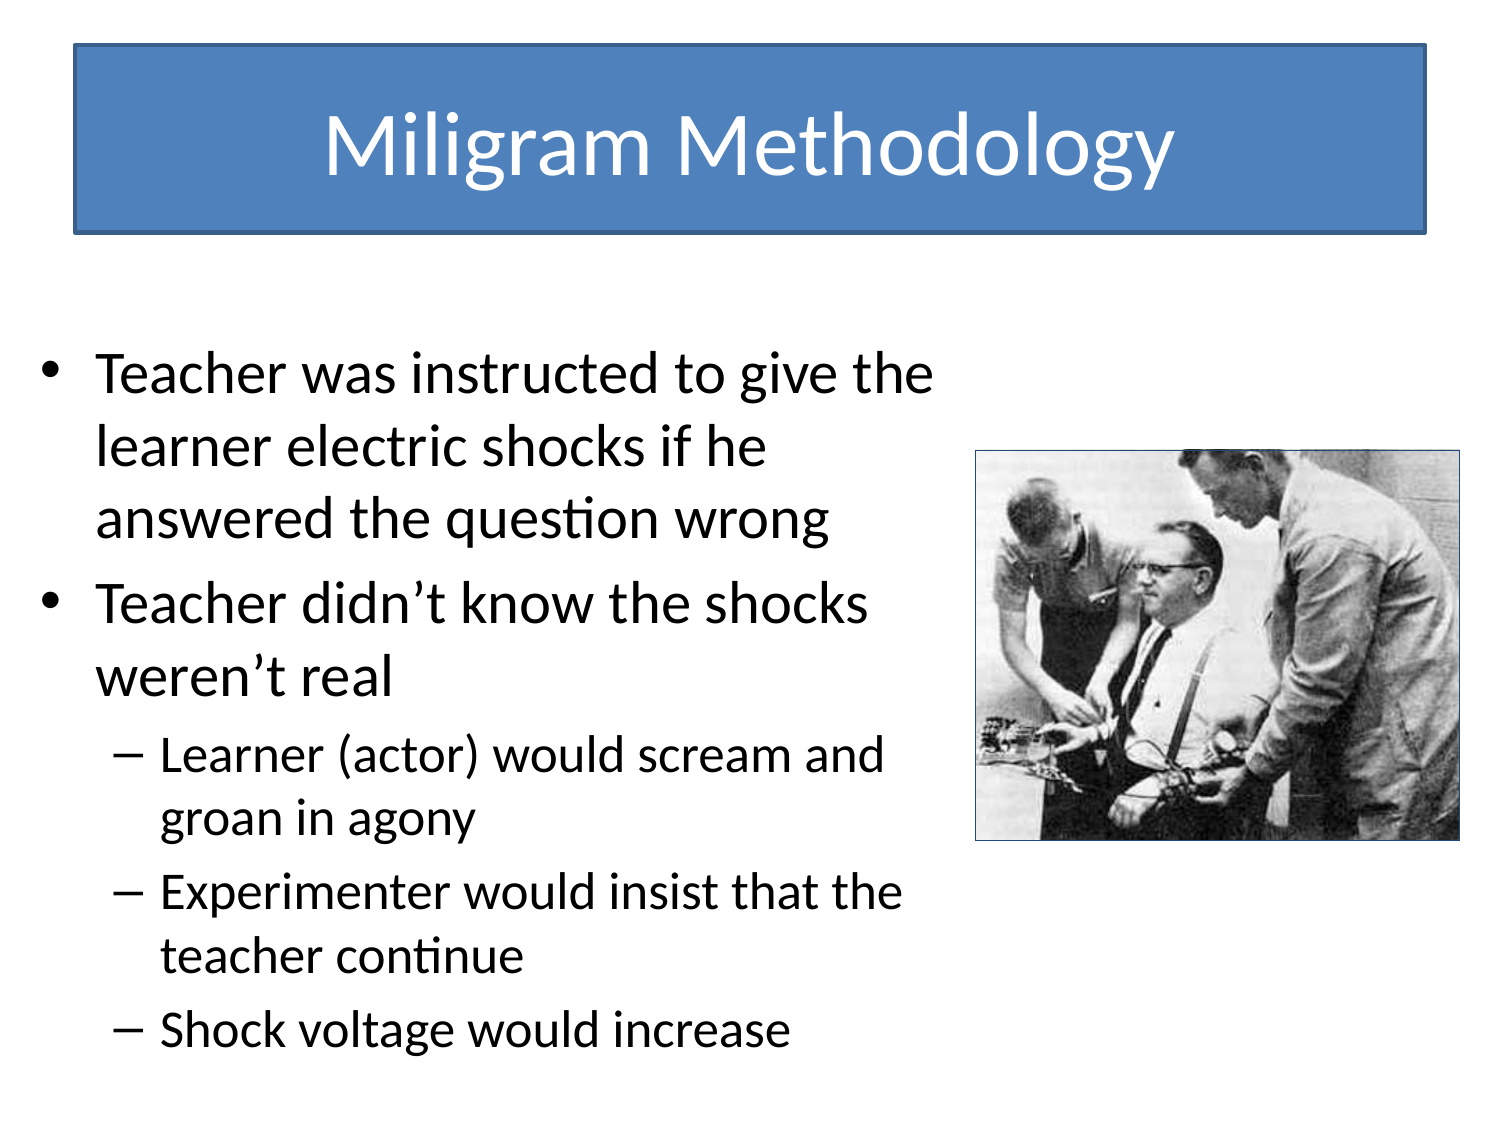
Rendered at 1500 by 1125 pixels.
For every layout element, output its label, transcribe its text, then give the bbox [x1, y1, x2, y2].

picture [974, 449, 1460, 841]
title Miligram Methodology [73, 43, 1427, 235]
list Teacher was instructed to give the learner electric shocks if he answered the question wrong Teacher didn’t know the shocks weren’t real Learner (actor) would scream and groan in agony Experimenter would insist that the teacher continue Shock voltage would increase [24, 324, 1025, 1068]
